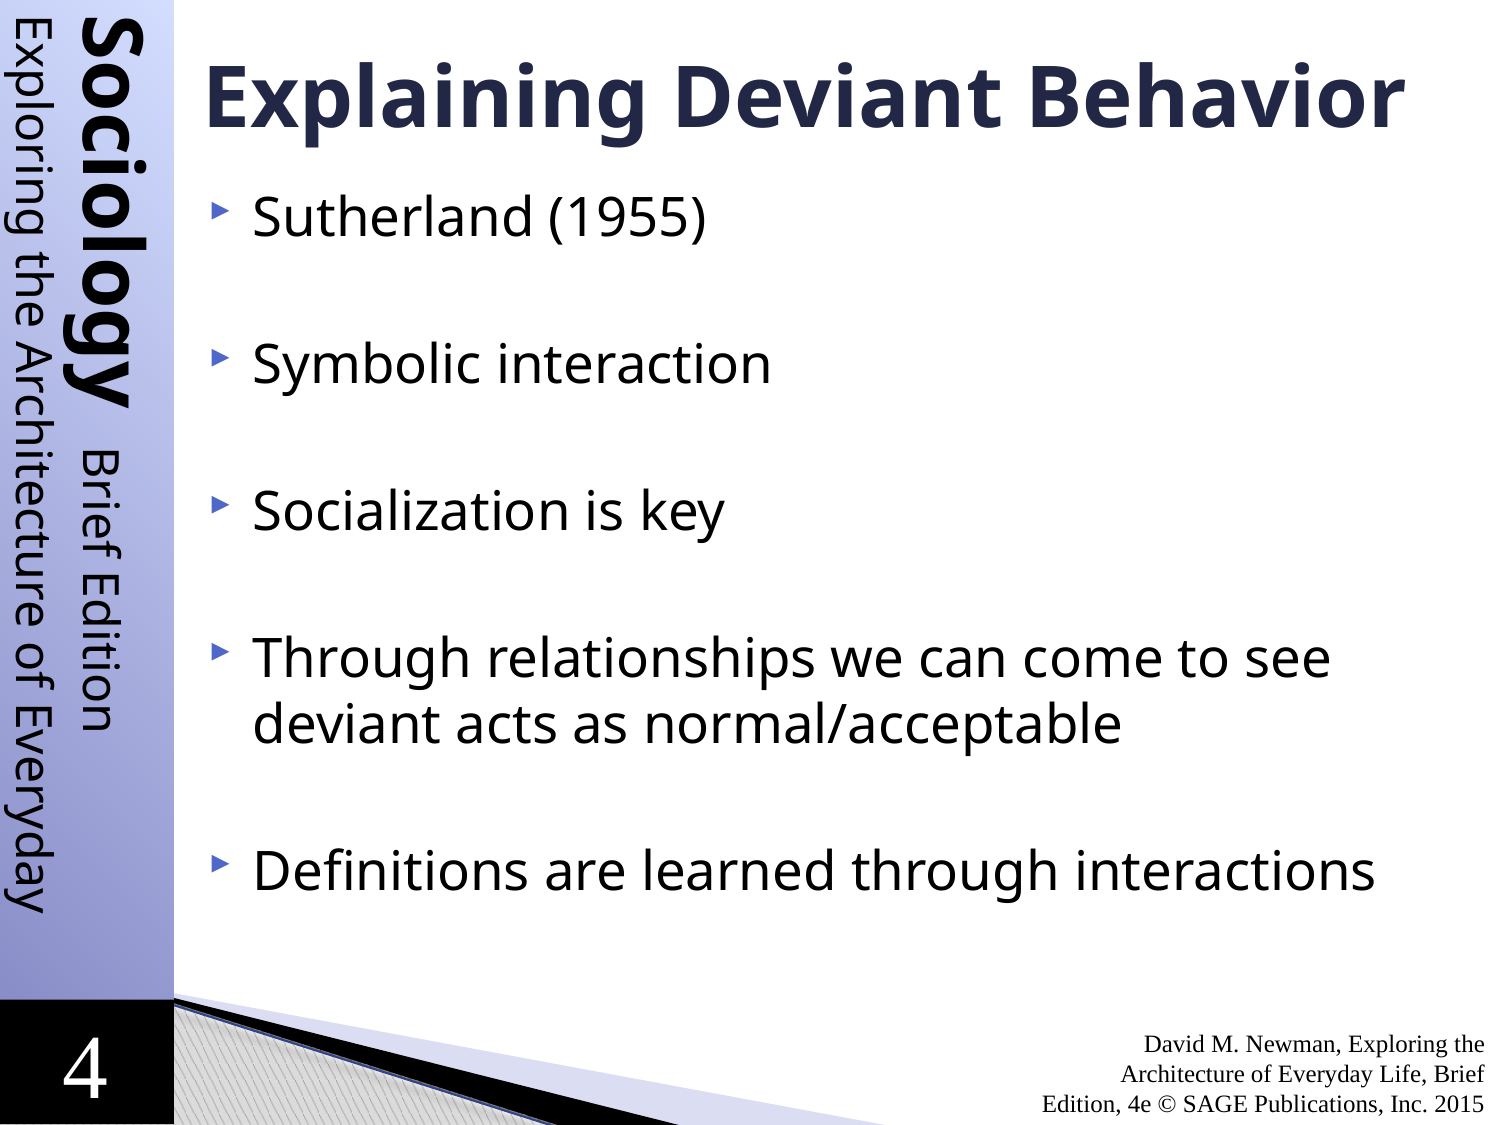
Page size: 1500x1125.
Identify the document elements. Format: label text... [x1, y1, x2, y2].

picture [174, 1003, 558, 1125]
list Sutherland (1955) Symbolic interaction Socialization is key Through relationships we can come to see deviant acts as normal/acceptable Definitions are learned through interactions [174, 174, 1425, 918]
title Explaining Deviant Behavior [187, 0, 1500, 188]
footer David M. Newman, Exploring the Architecture of Everyday Life, Brief Edition, 4e © SAGE Publications, Inc. 2015 [1025, 1065, 1500, 1125]
